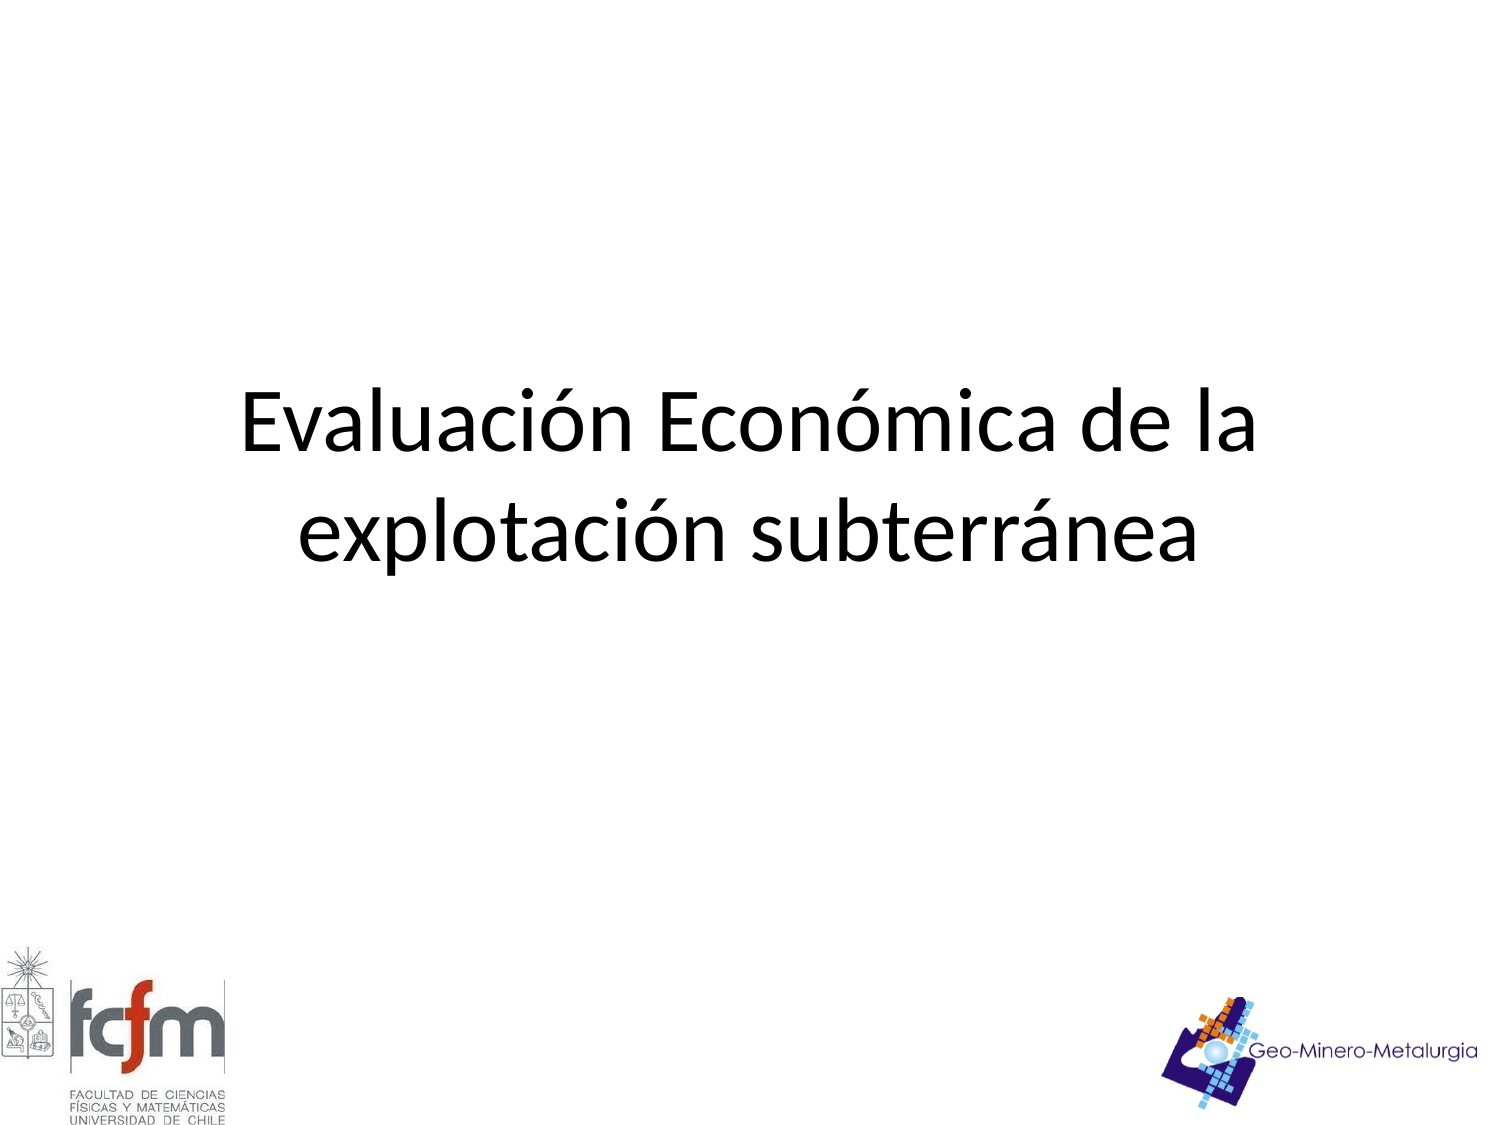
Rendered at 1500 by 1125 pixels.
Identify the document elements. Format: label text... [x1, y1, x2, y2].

picture [1151, 997, 1477, 1125]
picture [0, 945, 225, 1125]
text_box Evaluación Económica de la explotación subterránea [112, 349, 1388, 591]
